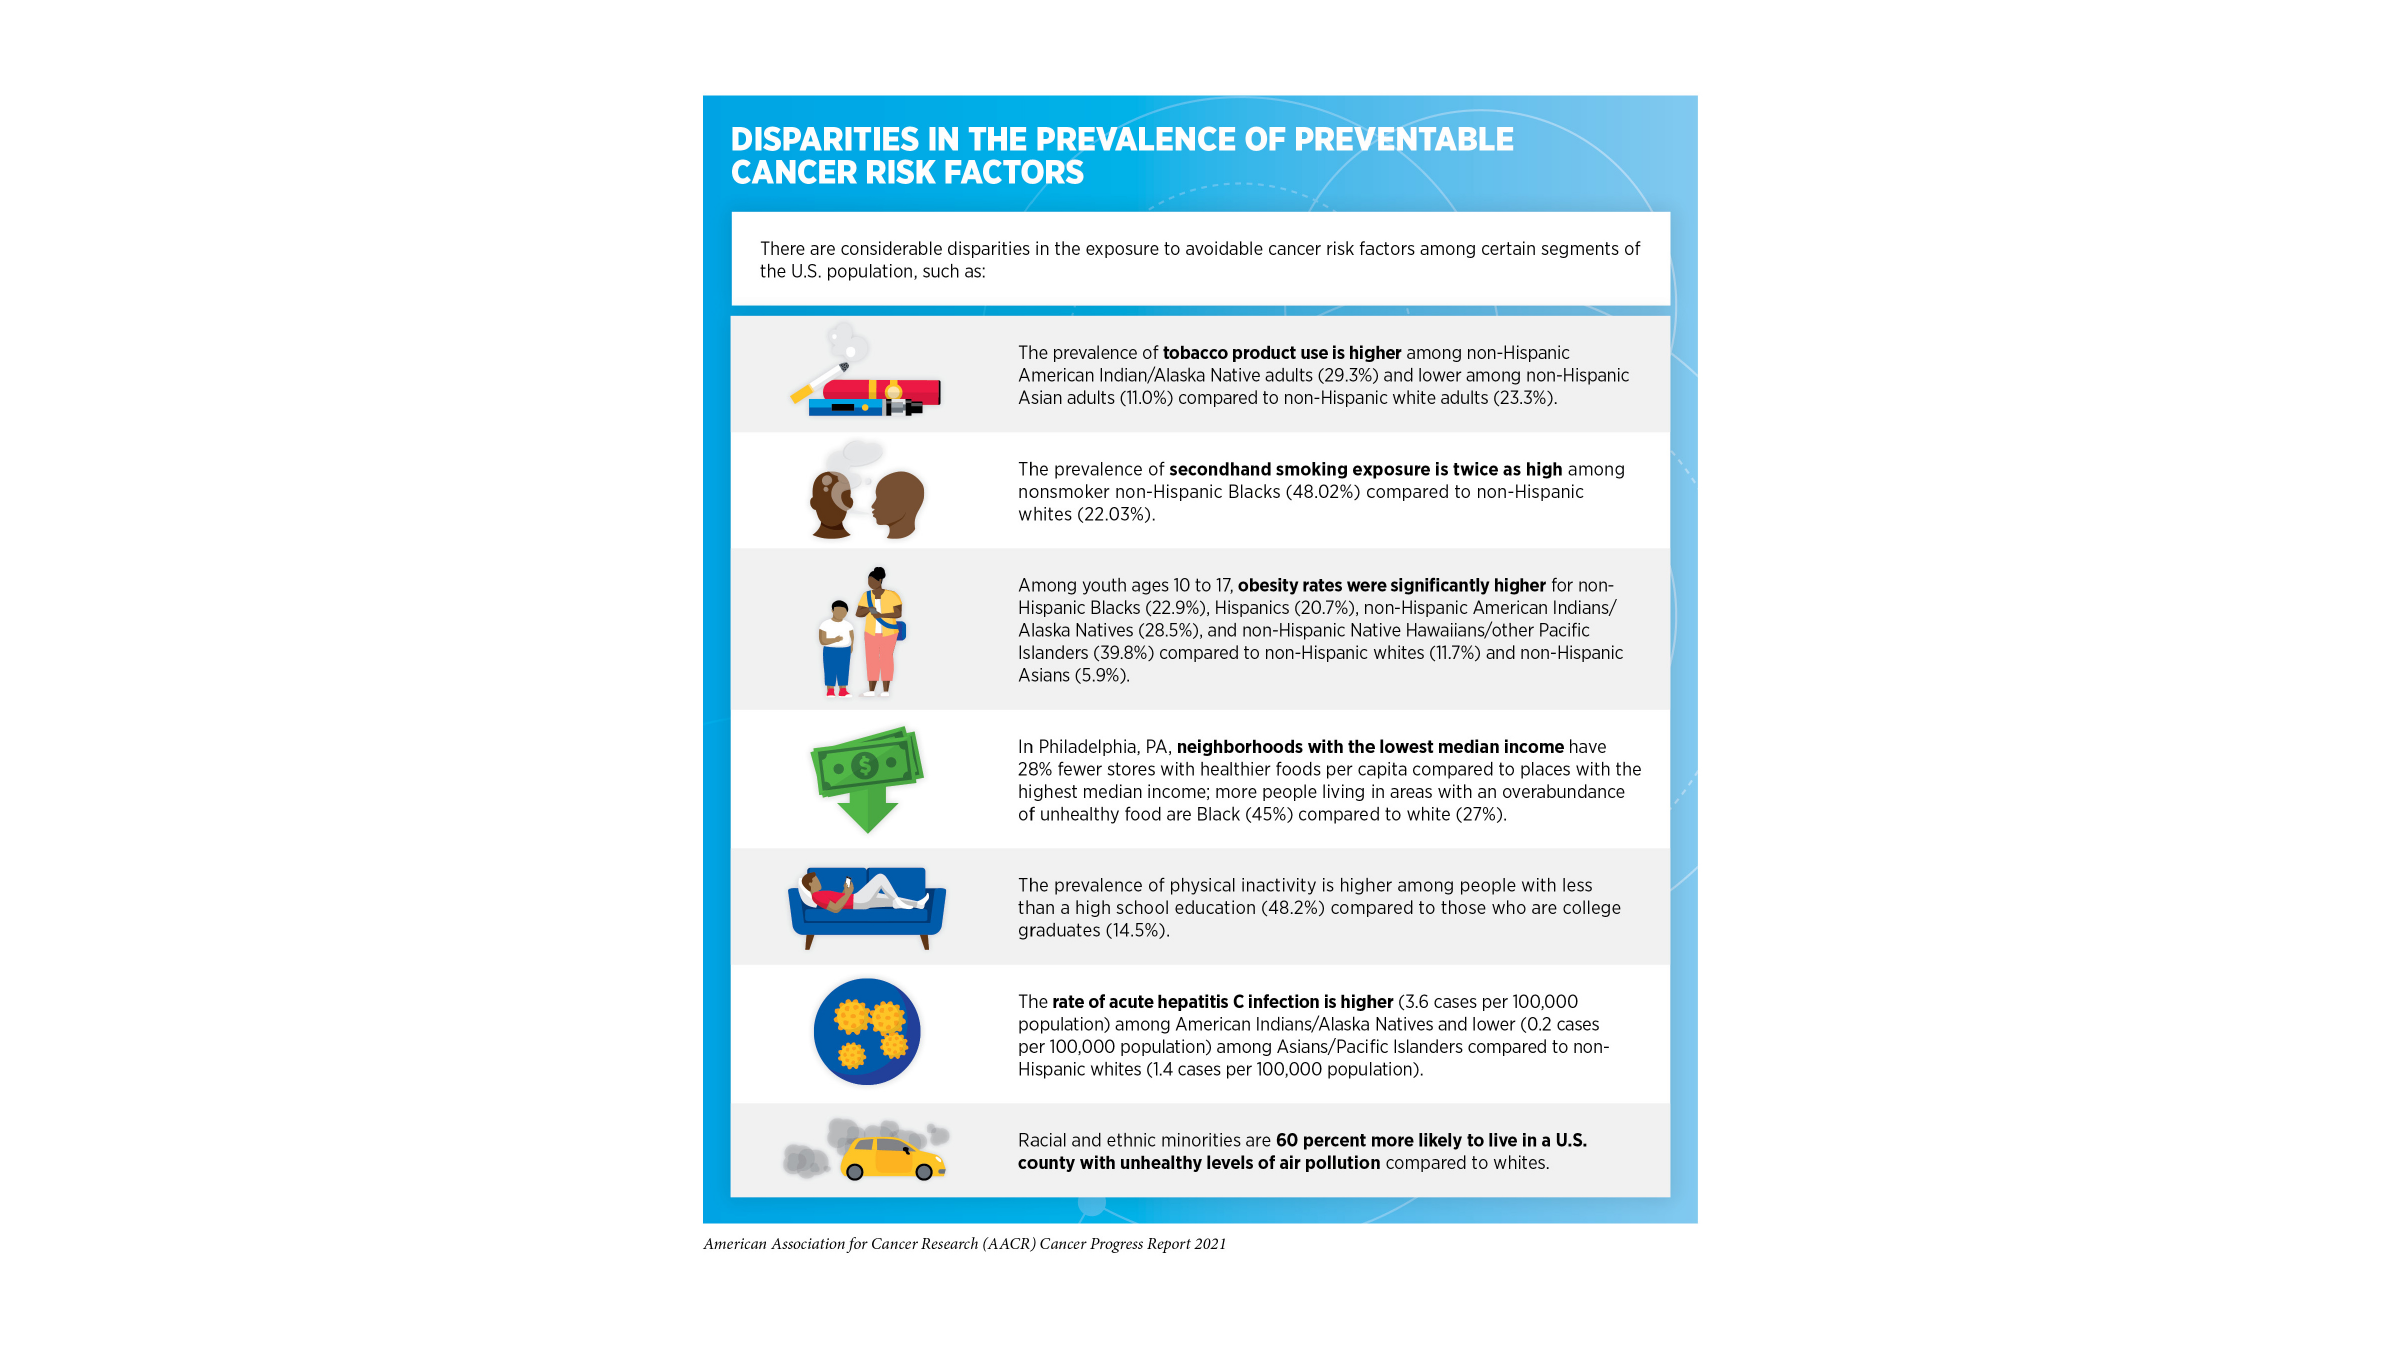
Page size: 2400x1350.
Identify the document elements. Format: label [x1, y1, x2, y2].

picture [693, 87, 1707, 1263]
